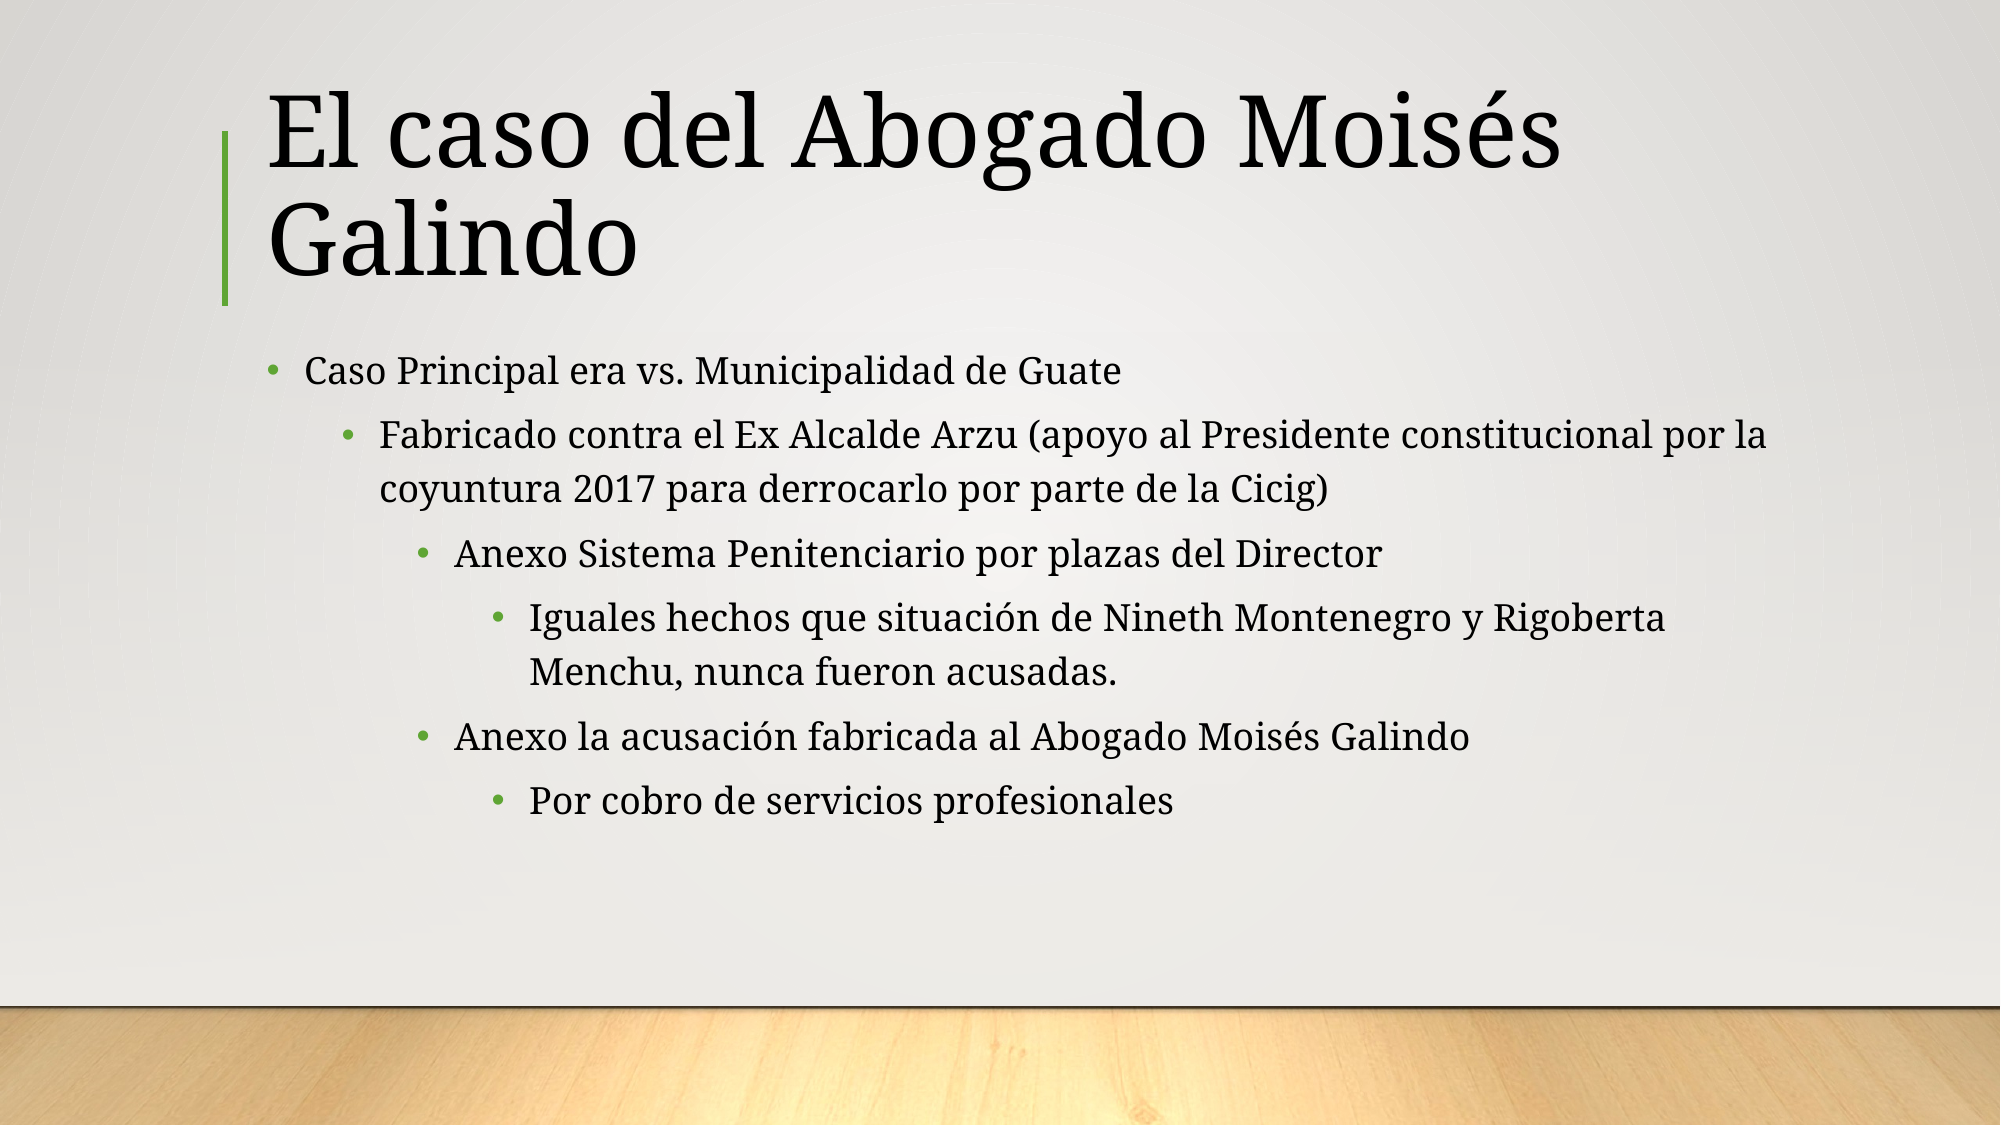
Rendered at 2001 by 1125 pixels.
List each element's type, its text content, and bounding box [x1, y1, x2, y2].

picture [0, 1006, 2000, 1125]
list Caso Principal era vs. Municipalidad de Guate Fabricado contra el Ex Alcalde Arzu (apoyo al Presidente constitucional por la coyuntura 2017 para derrocarlo por parte de la Cicig) Anexo Sistema Penitenciario por plazas del Director Iguales hechos que situación de Nineth Montenegro y Rigoberta Menchu, nunca fueron acusadas. Anexo la acusación fabricada al Abogado Moisés Galindo Por cobro de servicios profesionales [251, 330, 1814, 897]
title El caso del Abogado Moisés Galindo [251, 131, 1814, 305]
